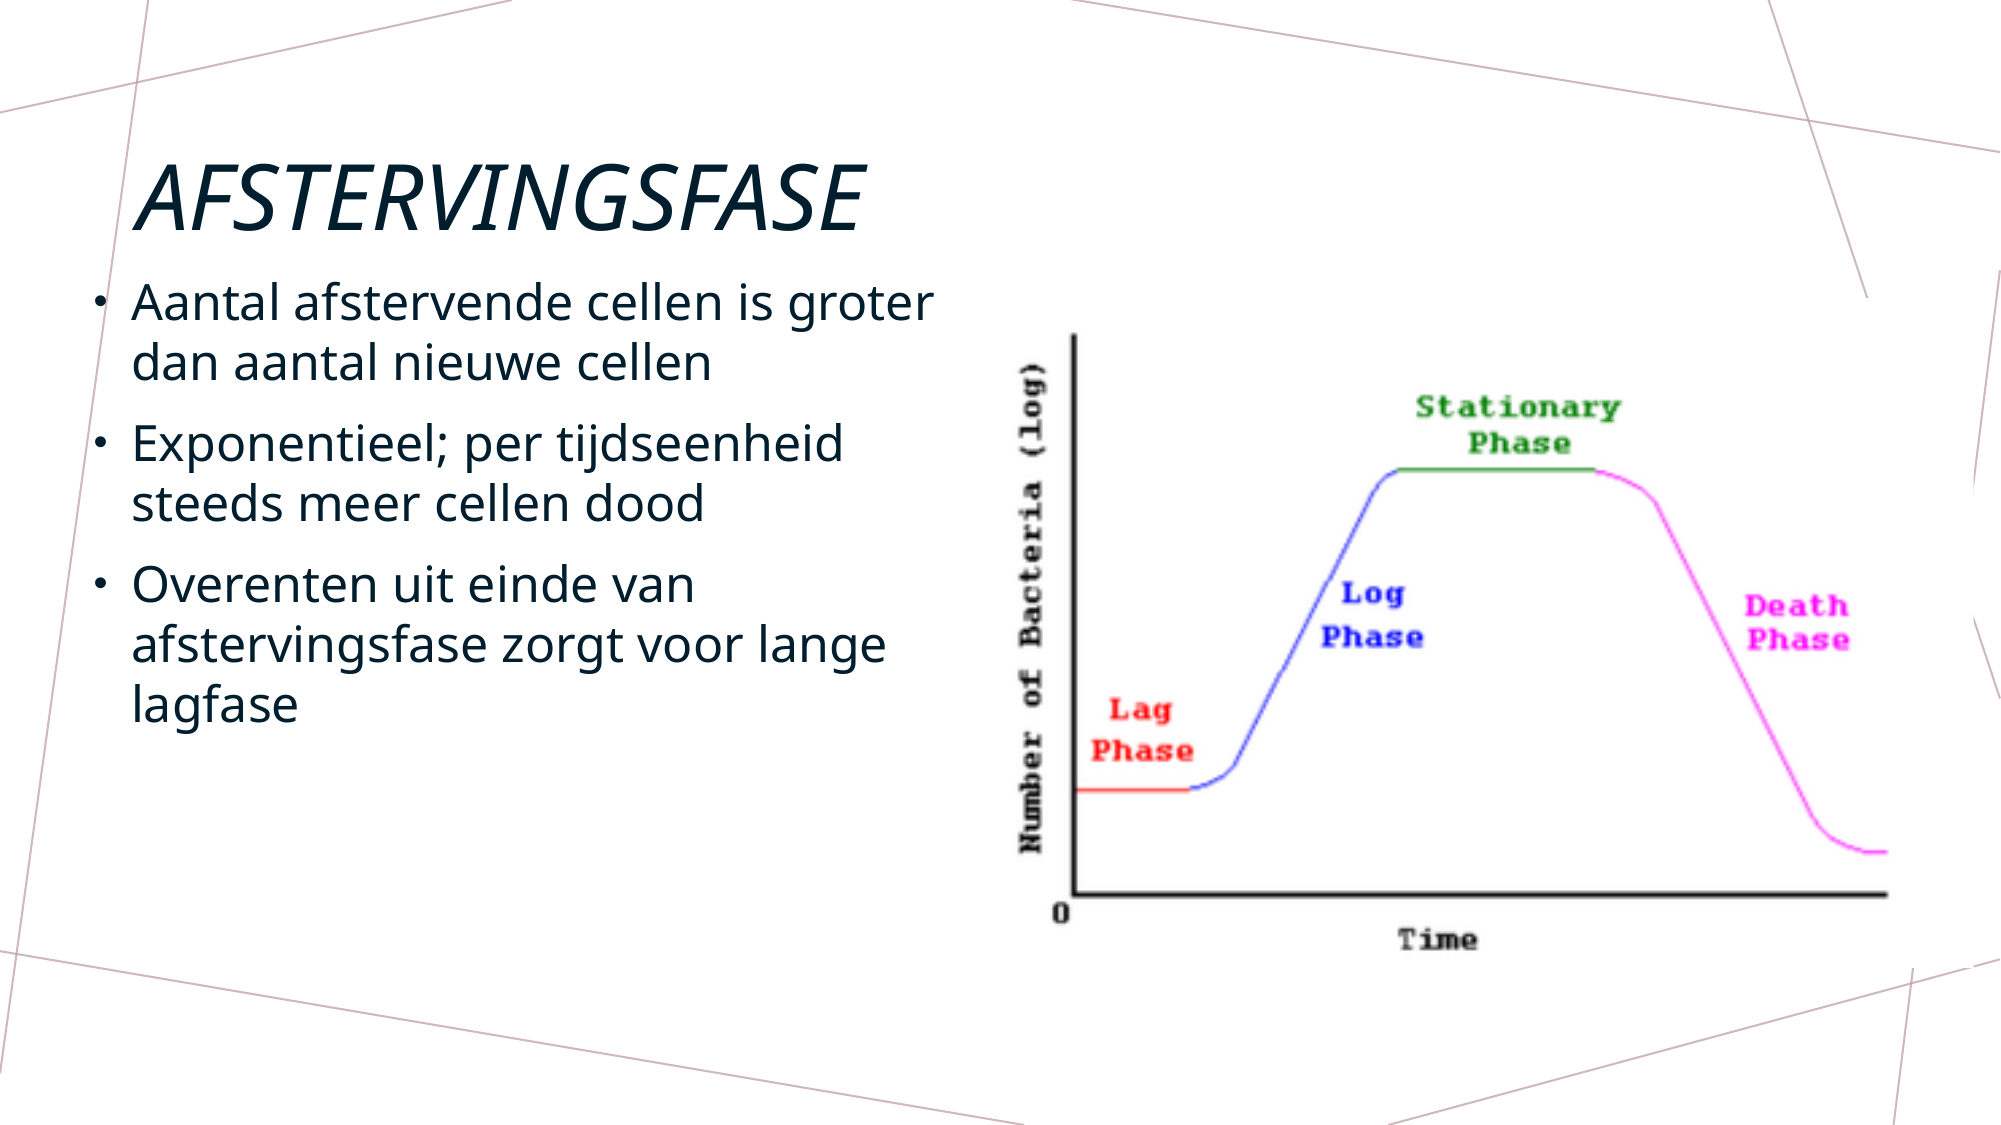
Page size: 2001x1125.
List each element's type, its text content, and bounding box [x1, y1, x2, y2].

picture [999, 298, 1974, 968]
title afstervingsfase [122, 87, 1851, 315]
list Aantal afstervende cellen is groter dan aantal nieuwe cellen Exponentieel; per tijdseenheid steeds meer cellen dood Overenten uit einde van afstervingsfase zorgt voor lange lagfase [78, 263, 962, 1125]
